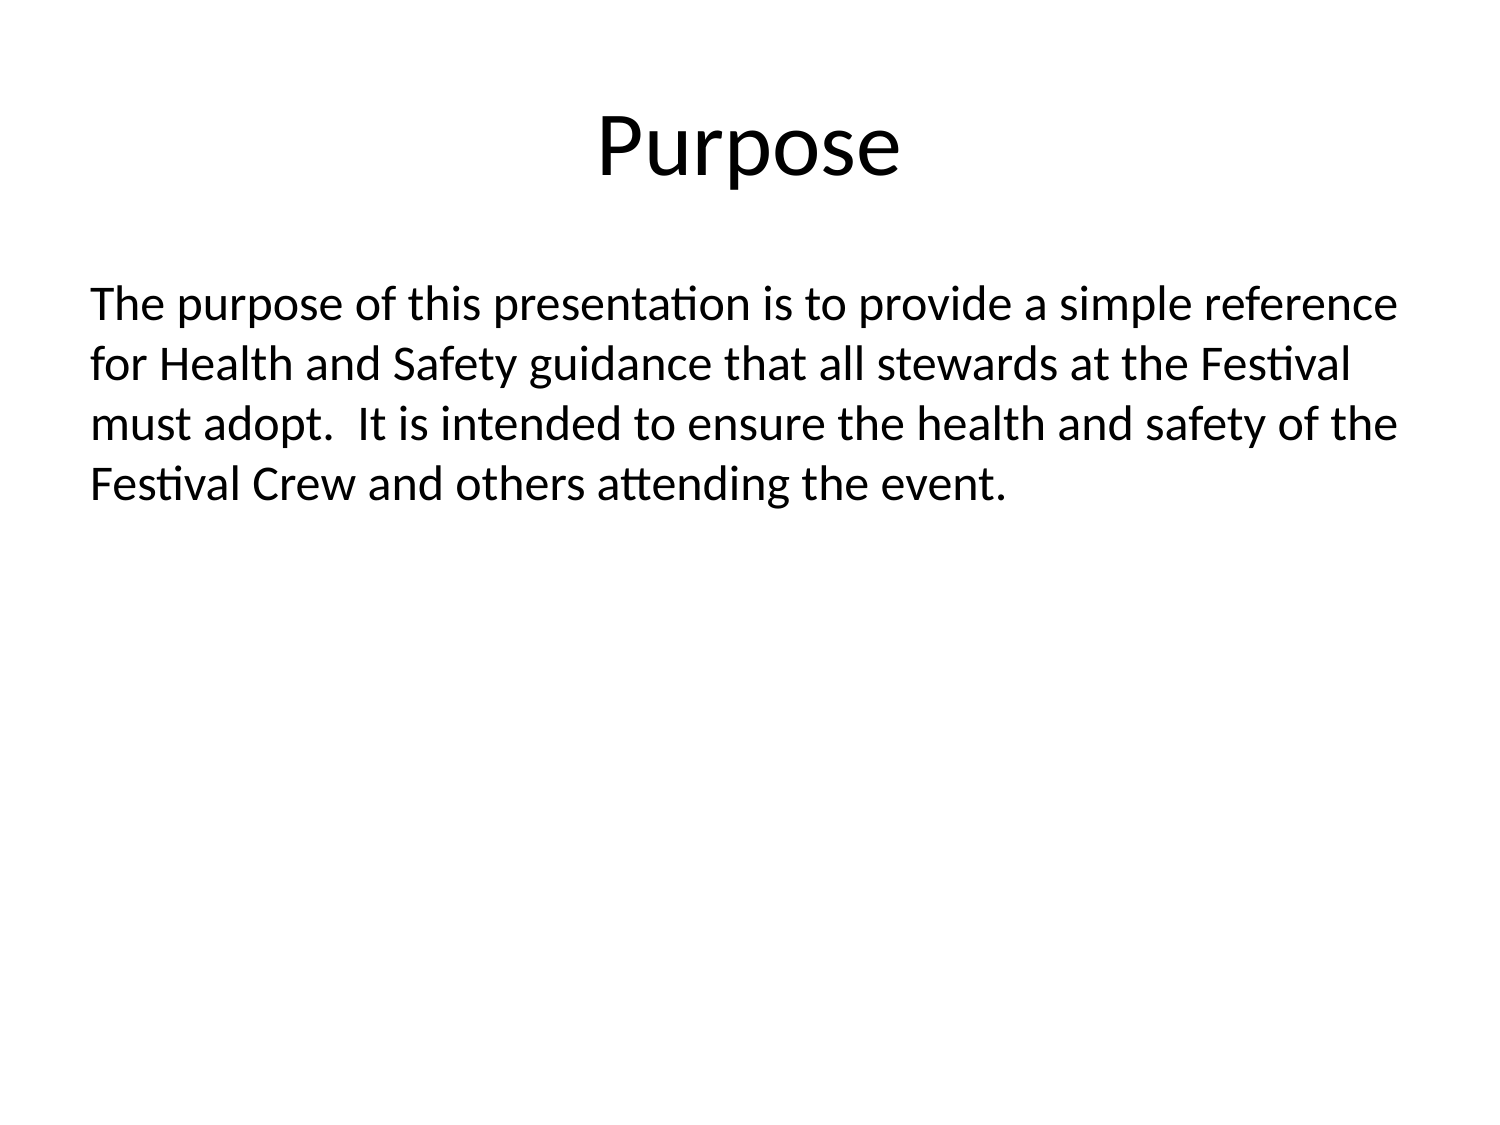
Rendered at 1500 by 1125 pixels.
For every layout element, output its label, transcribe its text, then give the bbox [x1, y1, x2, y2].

list The purpose of this presentation is to provide a simple reference for Health and Safety guidance that all stewards at the Festival must adopt. It is intended to ensure the health and safety of the Festival Crew and others attending the event. [75, 262, 1425, 1005]
title Purpose [75, 45, 1425, 233]
